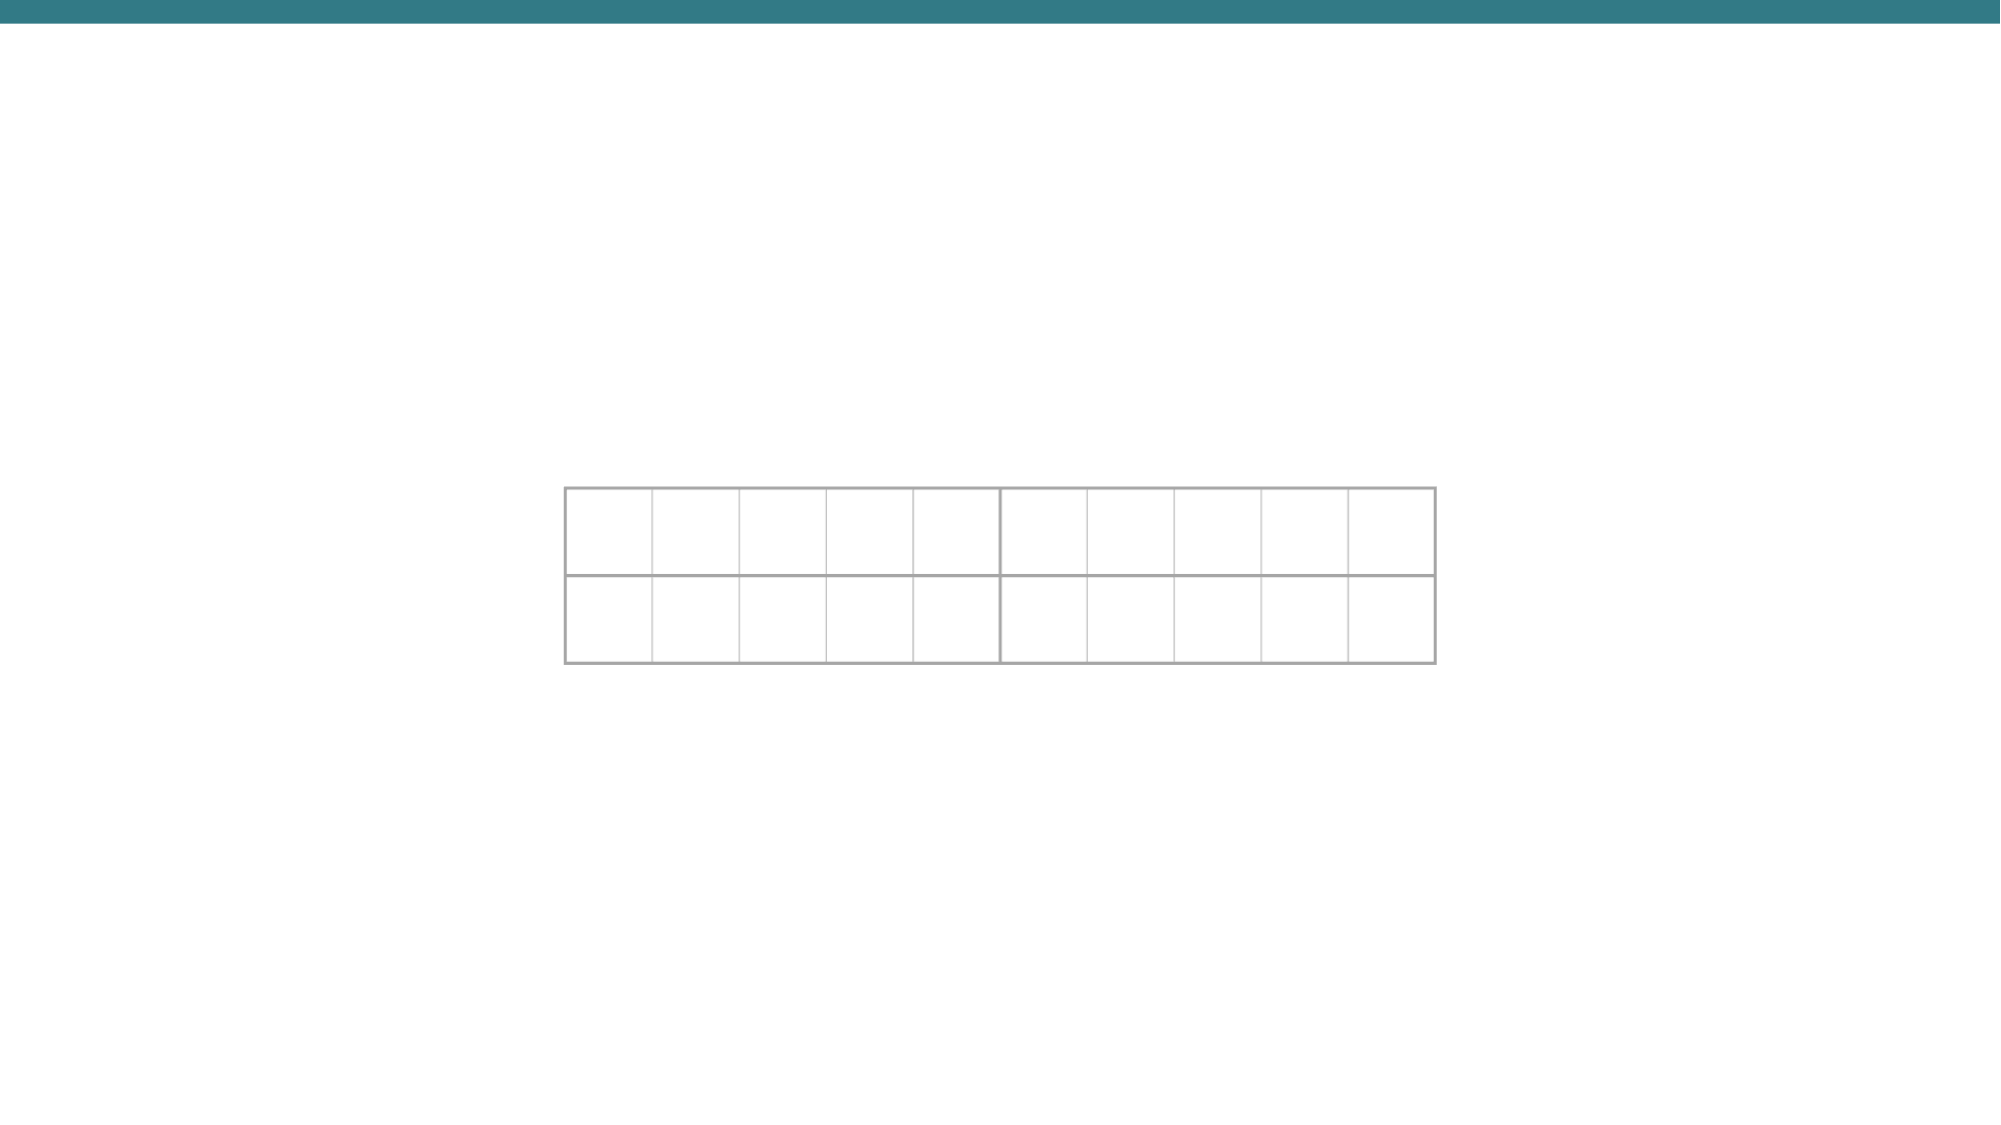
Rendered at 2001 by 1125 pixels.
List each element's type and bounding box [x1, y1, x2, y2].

picture [556, 479, 1444, 672]
